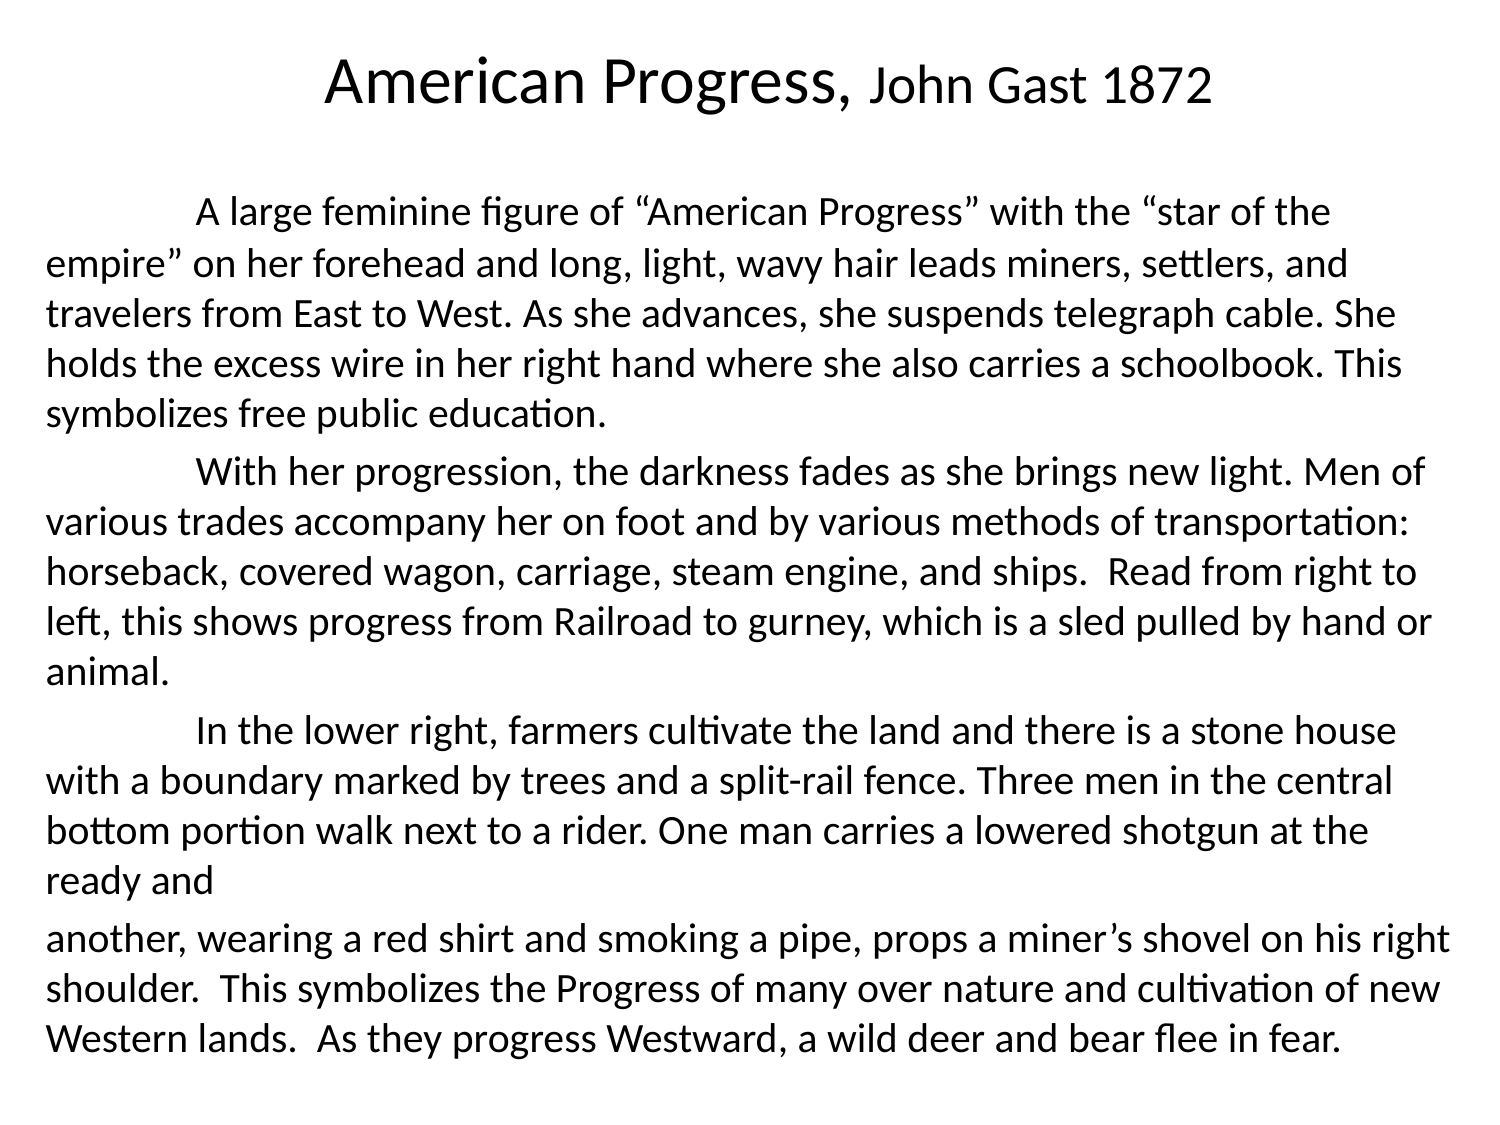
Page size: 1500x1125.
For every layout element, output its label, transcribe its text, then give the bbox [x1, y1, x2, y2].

title American Progress, John Gast 1872 [56, 27, 1482, 125]
list A large feminine figure of “American Progress” with the “star of the empire” on her forehead and long, light, wavy hair leads miners, settlers, and travelers from East to West. As she advances, she suspends telegraph cable. She holds the excess wire in her right hand where she also carries a schoolbook. This symbolizes free public education. With her progression, the darkness fades as she brings new light. Men of various trades accompany her on foot and by various methods of transportation: horseback, covered wagon, carriage, steam engine, and ships. Read from right to left, this shows progress from Railroad to gurney, which is a sled pulled by hand or animal. In the lower right, farmers cultivate the land and there is a stone house with a boundary marked by trees and a split-rail fence. Three men in the central bottom portion walk next to a rider. One man carries a lowered shotgun at the ready and another, wearing a red shirt and smoking a pipe, props a miner’s shovel on his right shoulder. This symbolizes the Progress of many over nature and cultivation of new Western lands. As they progress Westward, a wild deer and bear flee in fear. [30, 168, 1482, 1101]
